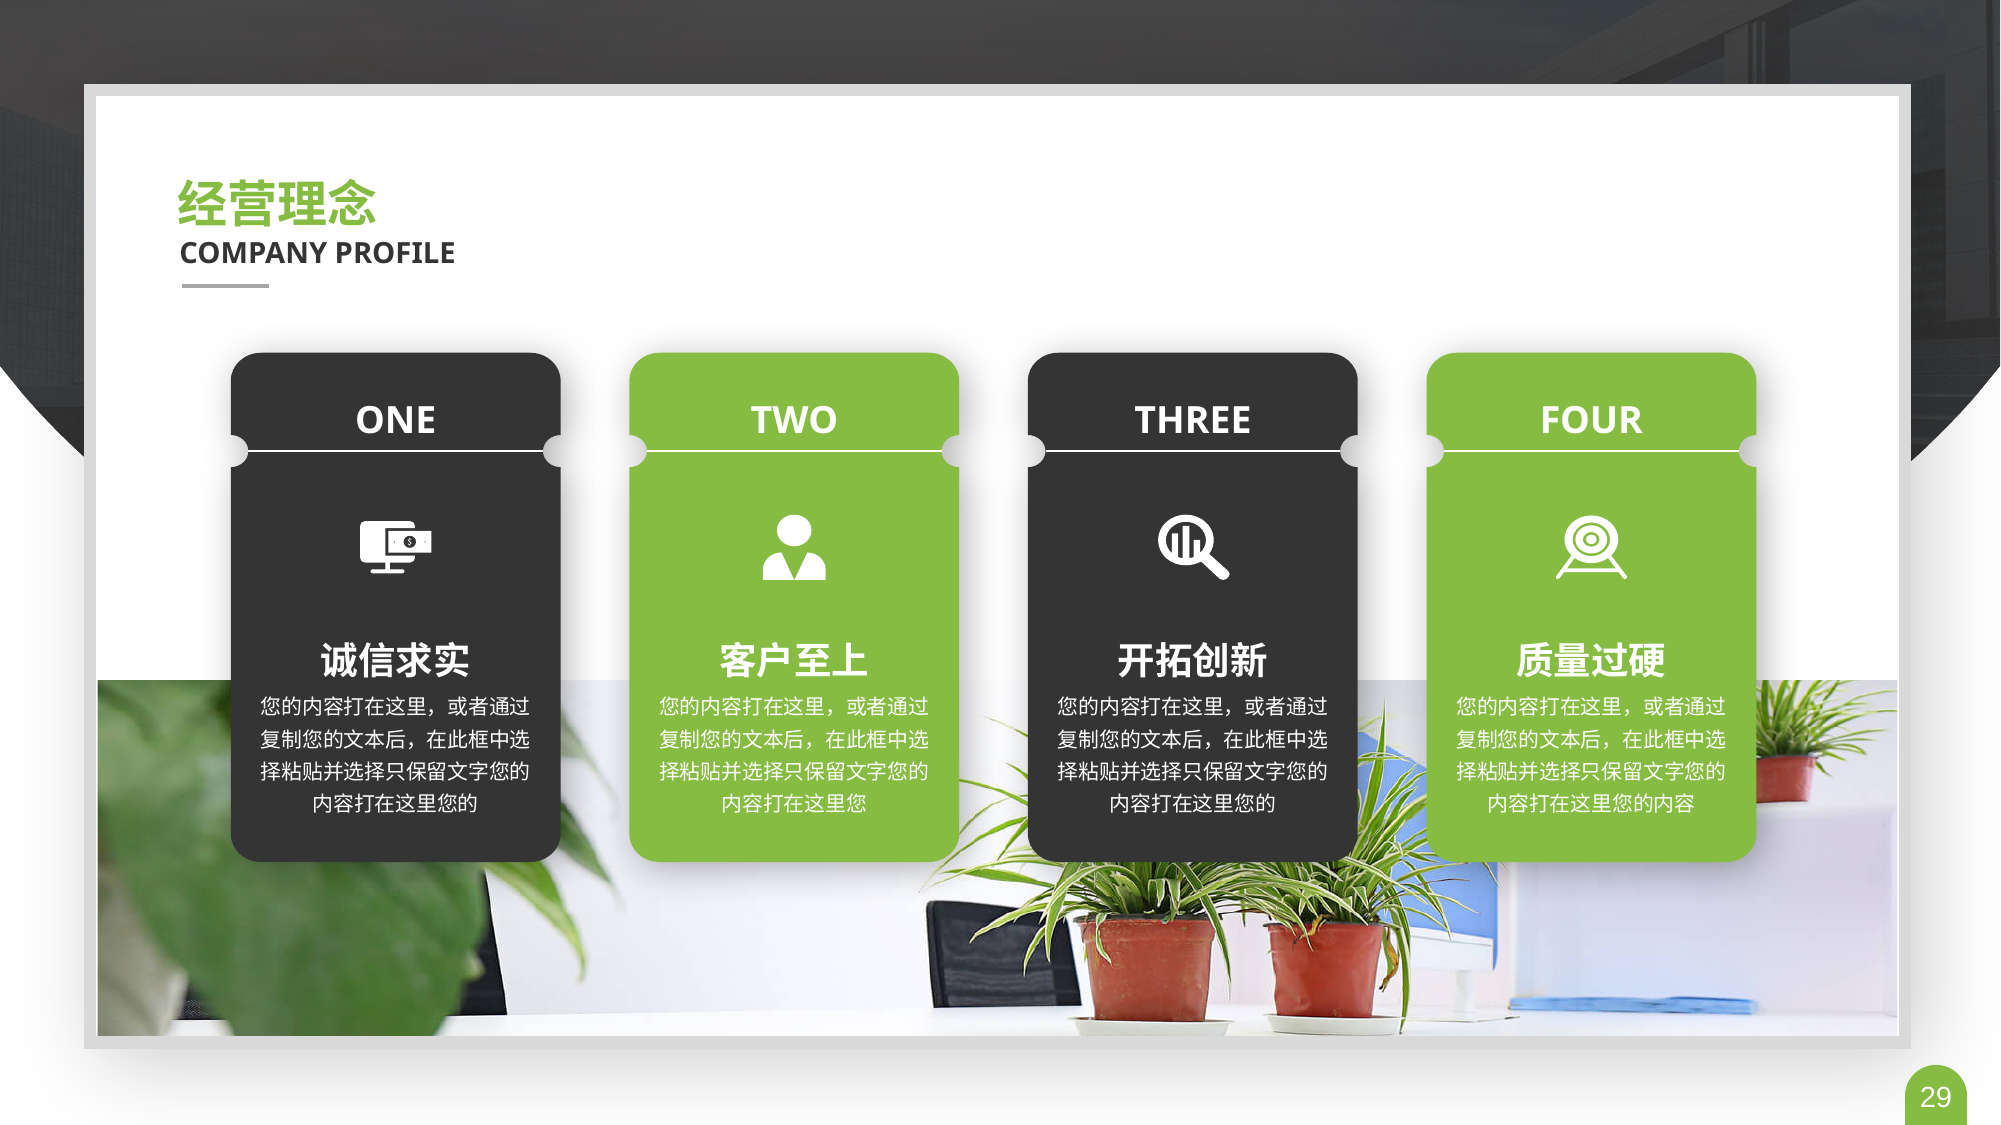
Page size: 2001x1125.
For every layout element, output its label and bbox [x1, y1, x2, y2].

text_box [97, 680, 1899, 1037]
text_box [230, 352, 561, 863]
text_box [1426, 352, 1757, 863]
text_box [629, 352, 960, 863]
text_box [1027, 352, 1358, 863]
text_box [162, 146, 749, 312]
